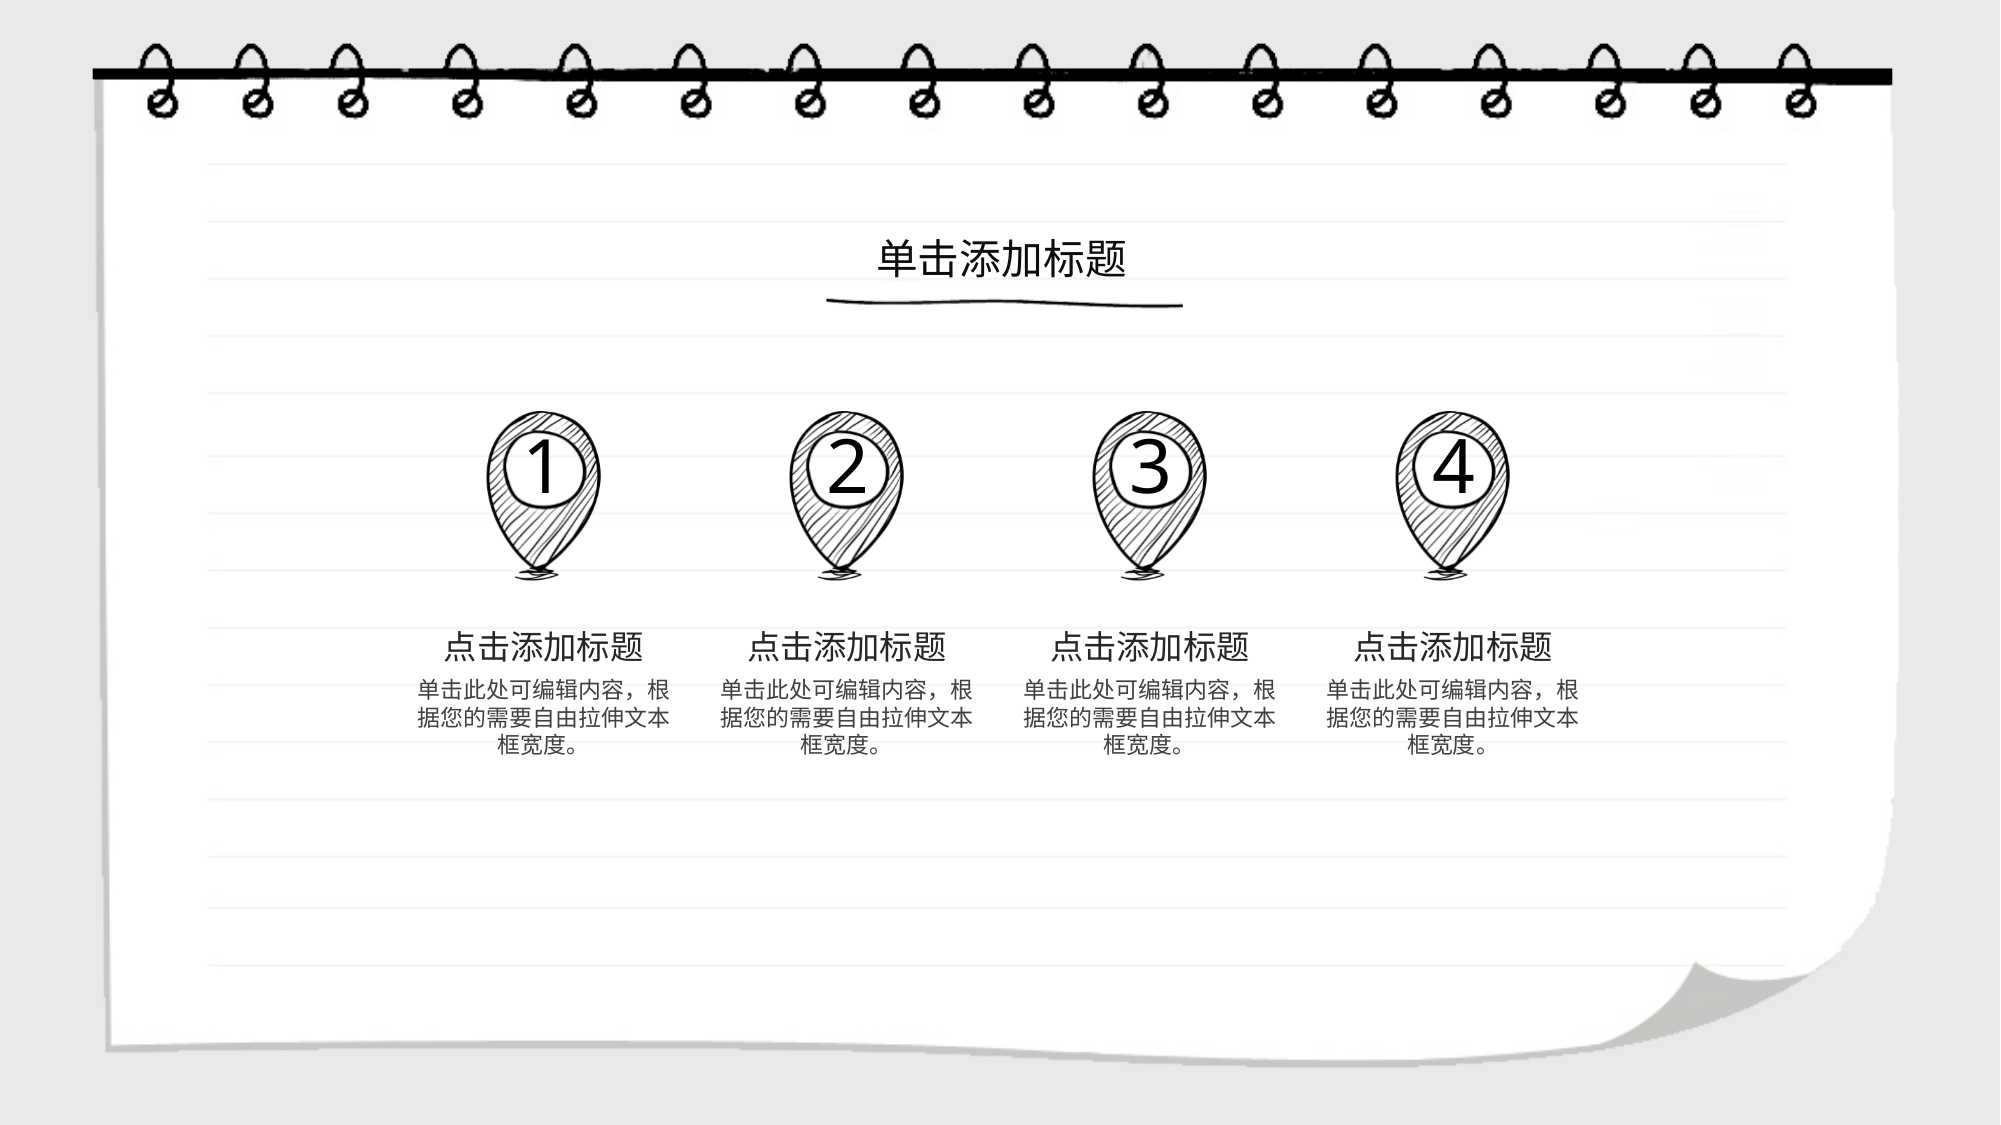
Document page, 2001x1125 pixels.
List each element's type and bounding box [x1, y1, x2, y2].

text_box [826, 225, 1183, 321]
picture [49, 17, 1935, 1106]
text_box [704, 401, 989, 768]
text_box [1007, 401, 1293, 768]
text_box [401, 401, 686, 768]
text_box [1310, 401, 1596, 768]
